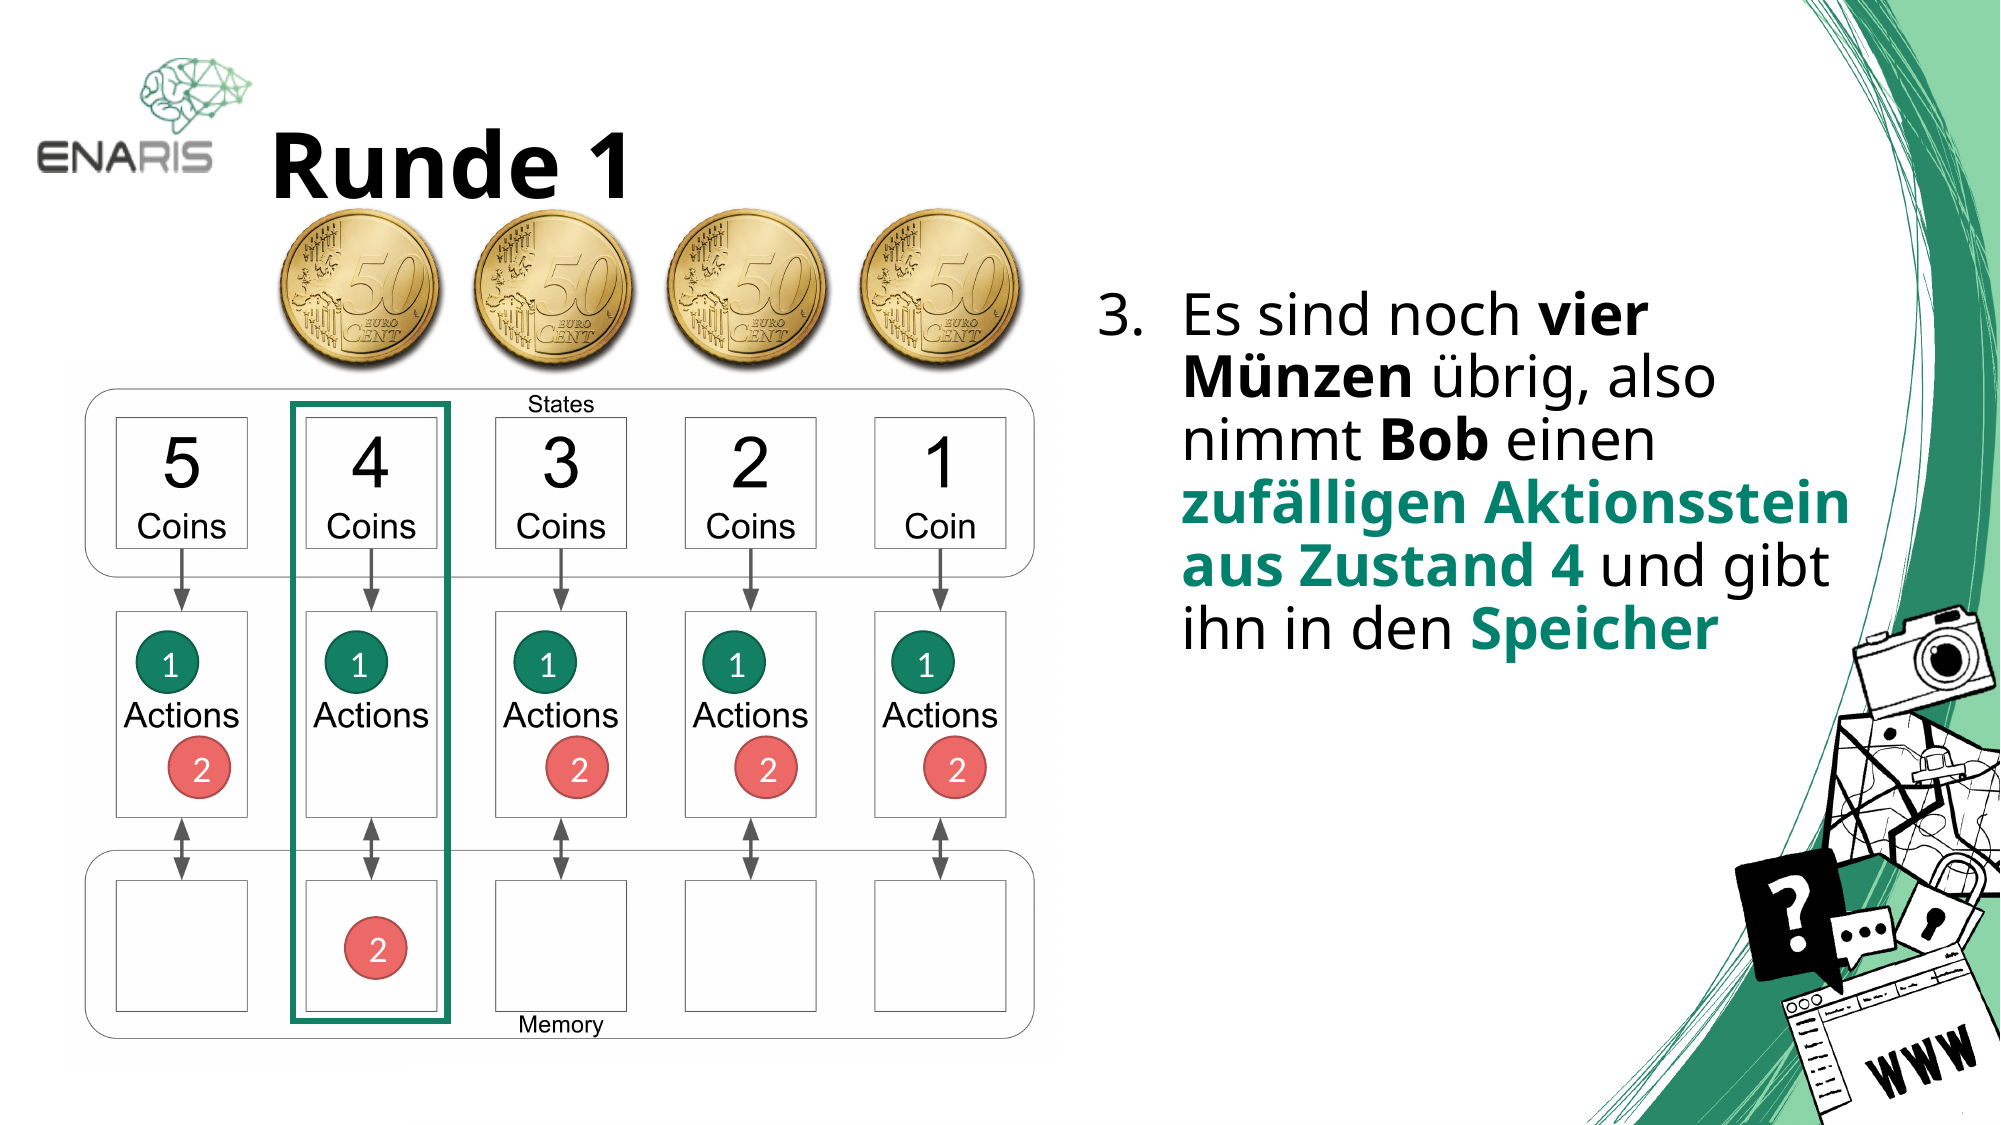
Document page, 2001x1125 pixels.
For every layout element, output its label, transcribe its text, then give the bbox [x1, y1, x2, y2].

picture [274, 0, 2000, 1125]
title Runde 1 [253, 59, 1863, 278]
picture [37, 58, 254, 173]
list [63, 361, 1059, 1066]
text_box Es sind noch vier Münzen übrig, also nimmt Bob einen zufälligen Aktionsstein aus Zustand 4 und gibt ihn in den Speicher [1082, 277, 1869, 992]
